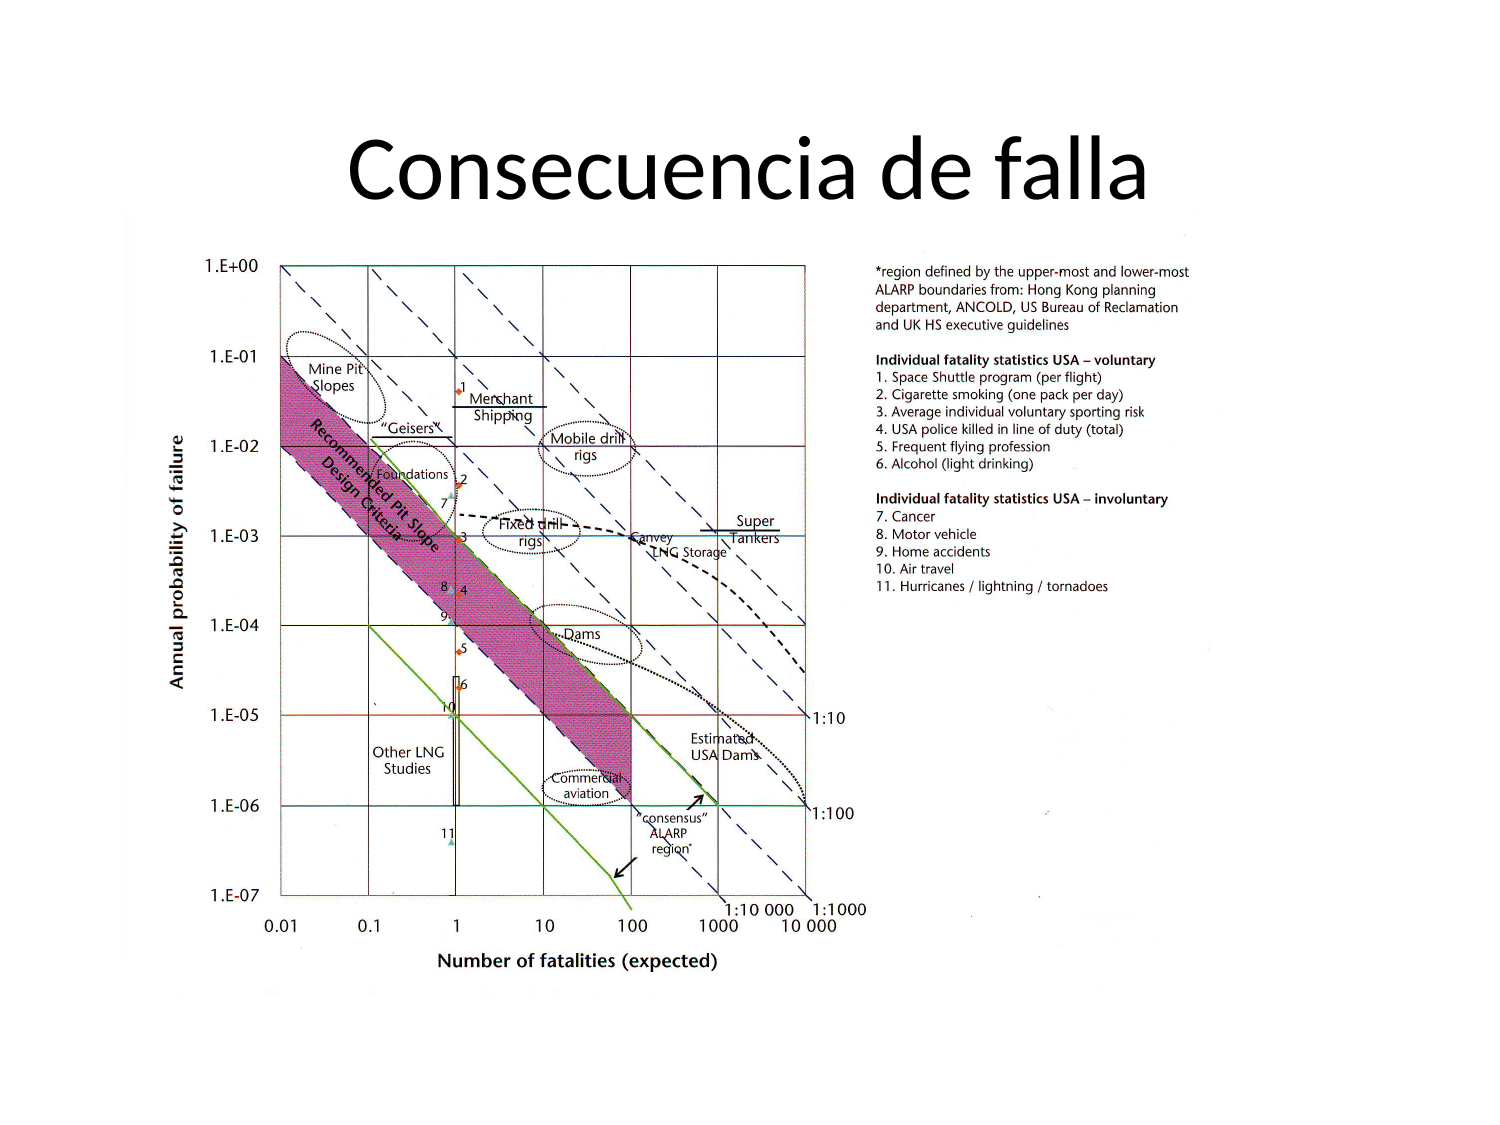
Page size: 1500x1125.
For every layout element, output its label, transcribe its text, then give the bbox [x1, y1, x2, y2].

title Consecuencia de falla [75, 75, 1425, 250]
picture [124, 212, 1225, 994]
